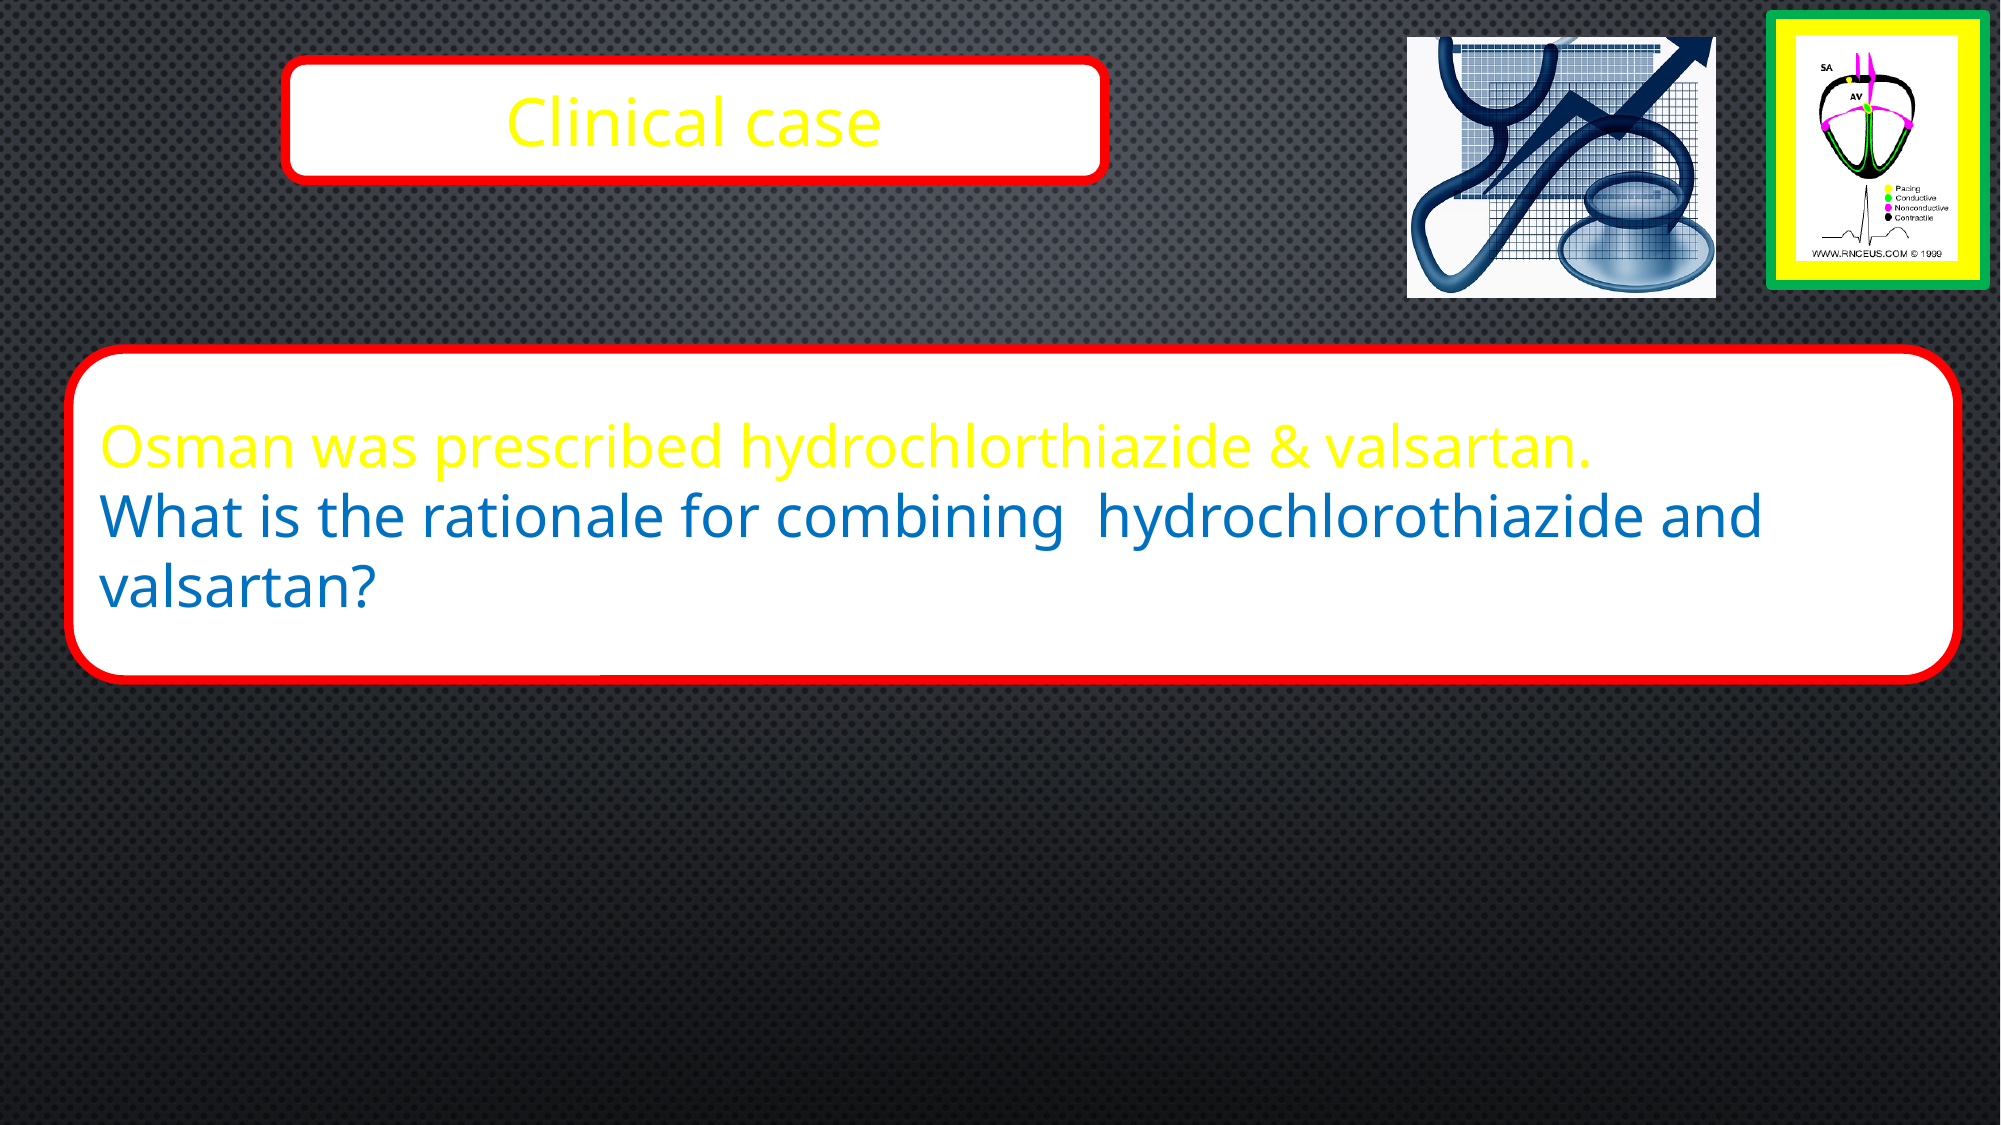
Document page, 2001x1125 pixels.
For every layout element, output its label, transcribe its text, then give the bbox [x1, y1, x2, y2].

picture [1795, 35, 1959, 261]
text_box [1770, 13, 1987, 287]
text_box Clinical case [283, 58, 1107, 182]
text_box Osman was prescribed hydrochlorthiazide & valsartan. What is the rationale for combining hydrochlorothiazide and valsartan? [67, 347, 1960, 682]
picture [1407, 37, 1716, 298]
